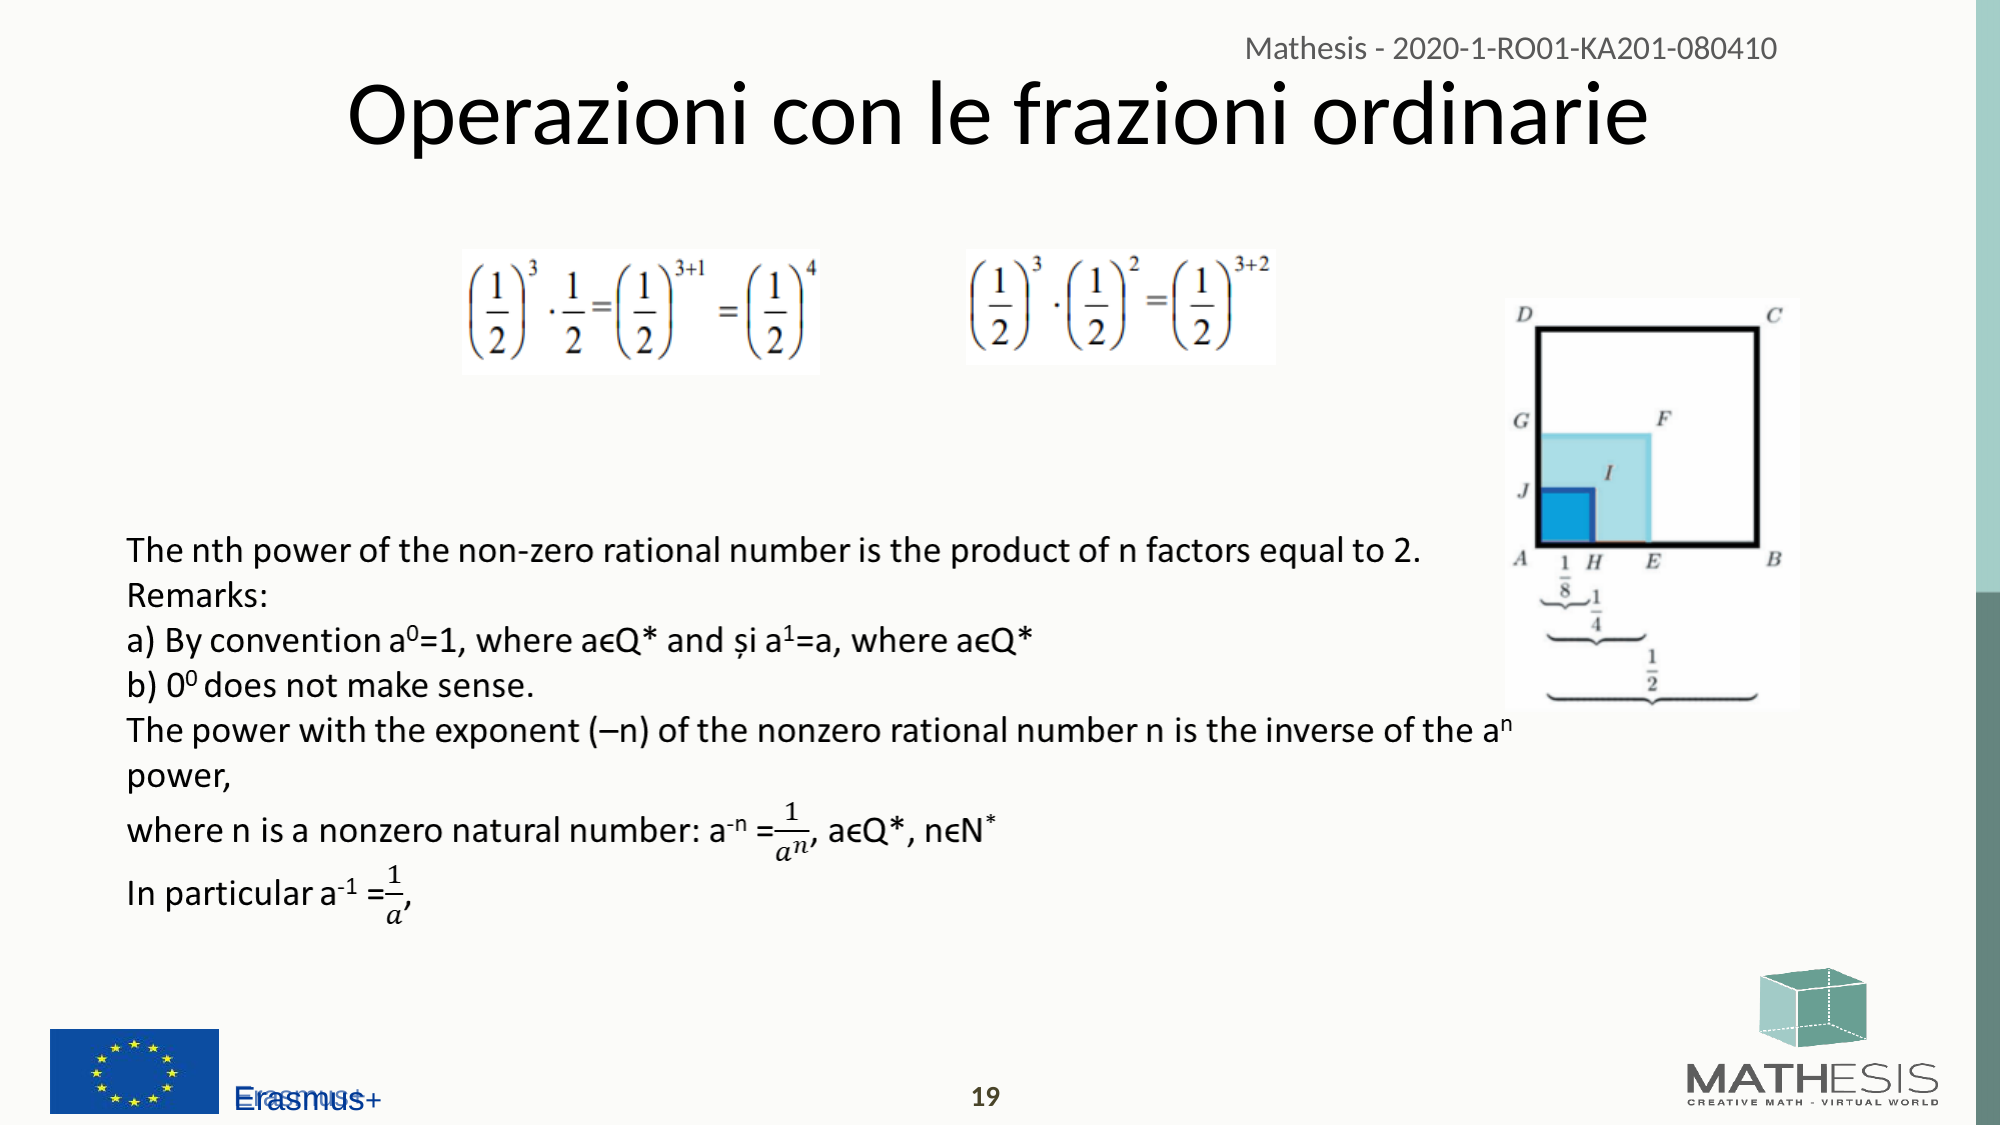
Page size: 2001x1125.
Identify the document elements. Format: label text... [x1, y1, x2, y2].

picture [1504, 298, 1801, 713]
text_box [111, 519, 1600, 936]
picture [50, 1029, 219, 1114]
title Operazioni con le frazioni ordinarie [99, 45, 1900, 233]
picture [462, 248, 821, 375]
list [966, 248, 1277, 365]
